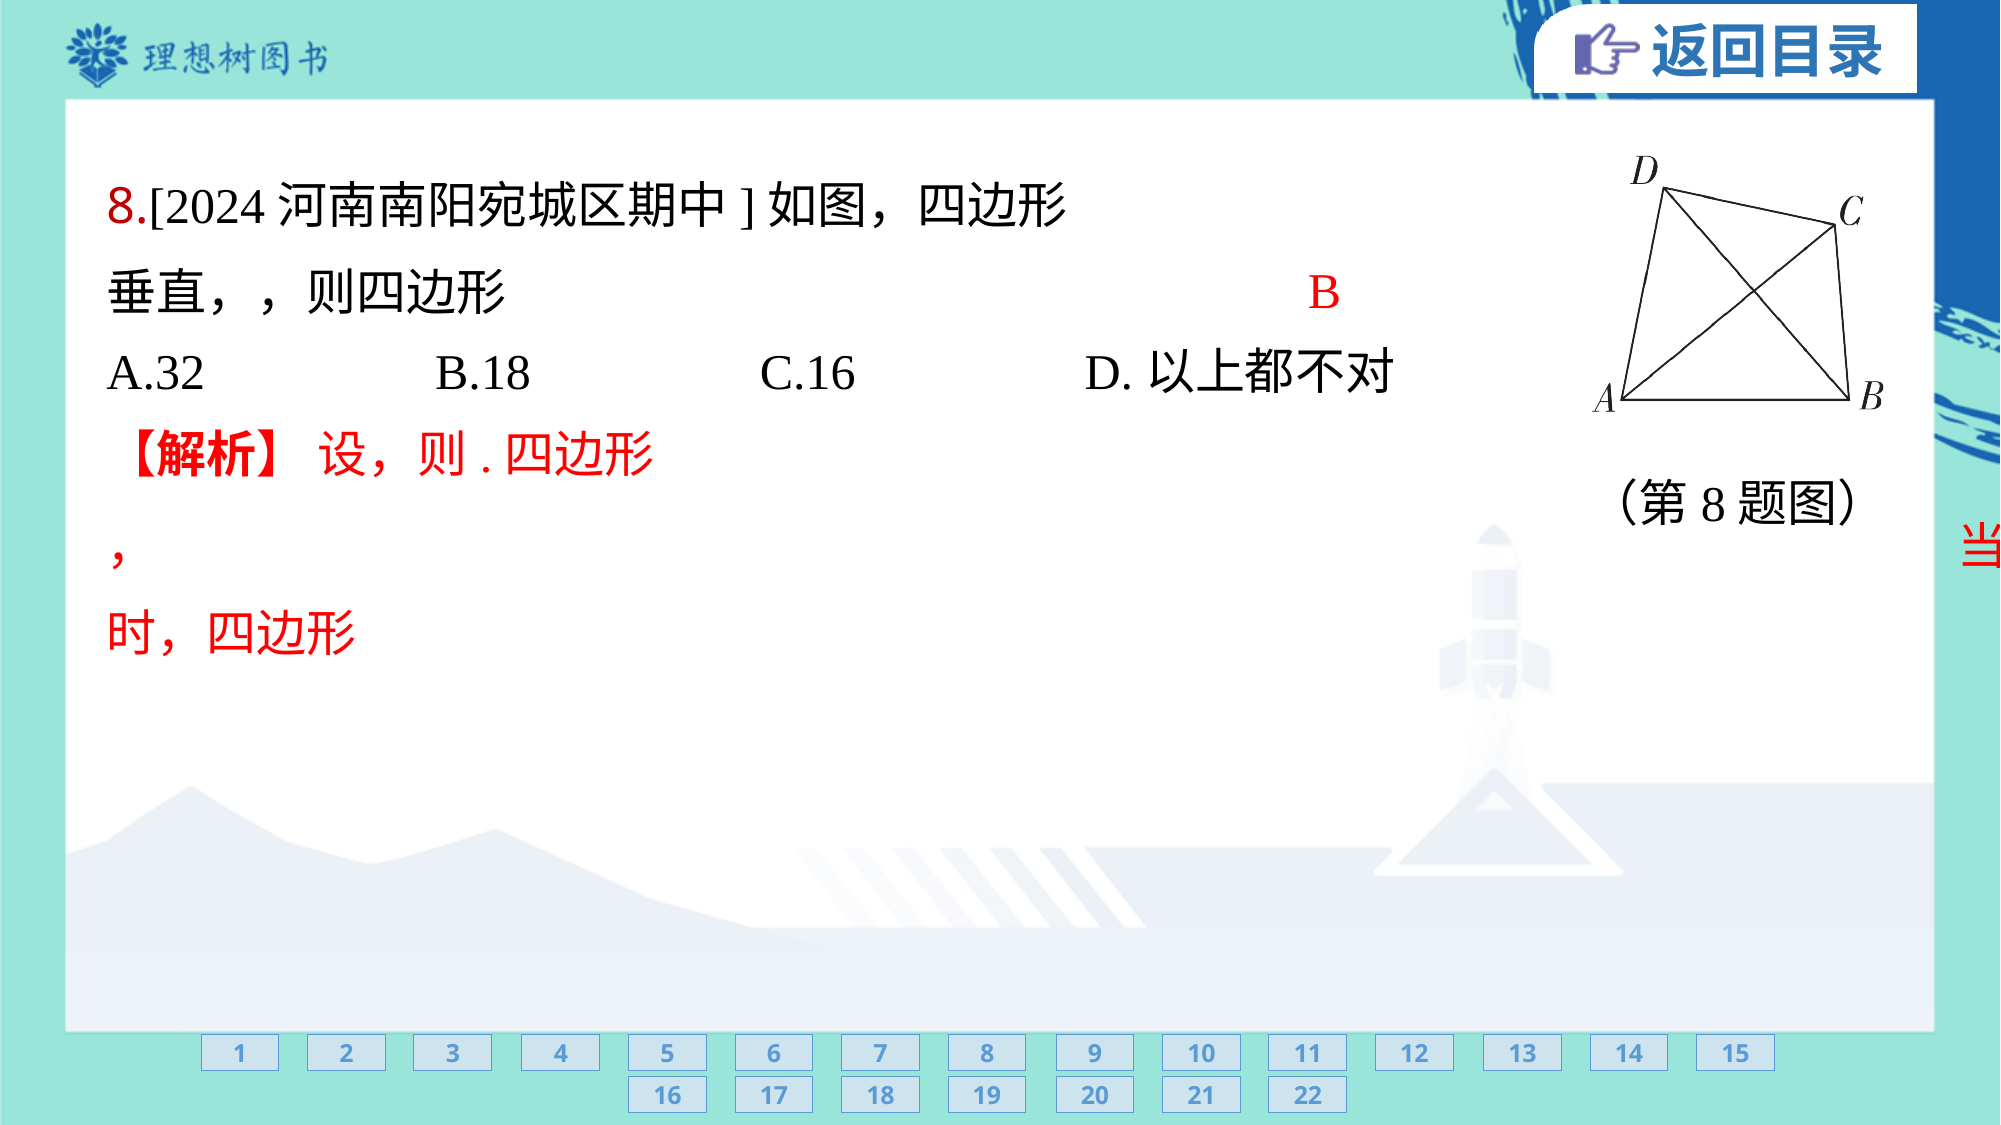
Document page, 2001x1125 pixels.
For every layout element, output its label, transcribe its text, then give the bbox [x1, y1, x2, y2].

text_box （第8题图） [1595, 443, 1882, 591]
picture [0, 0, 2000, 1125]
text_box B [1289, 231, 1360, 310]
text_box A.32 B.18 C.16 D.以上都不对 [106, 311, 1578, 390]
